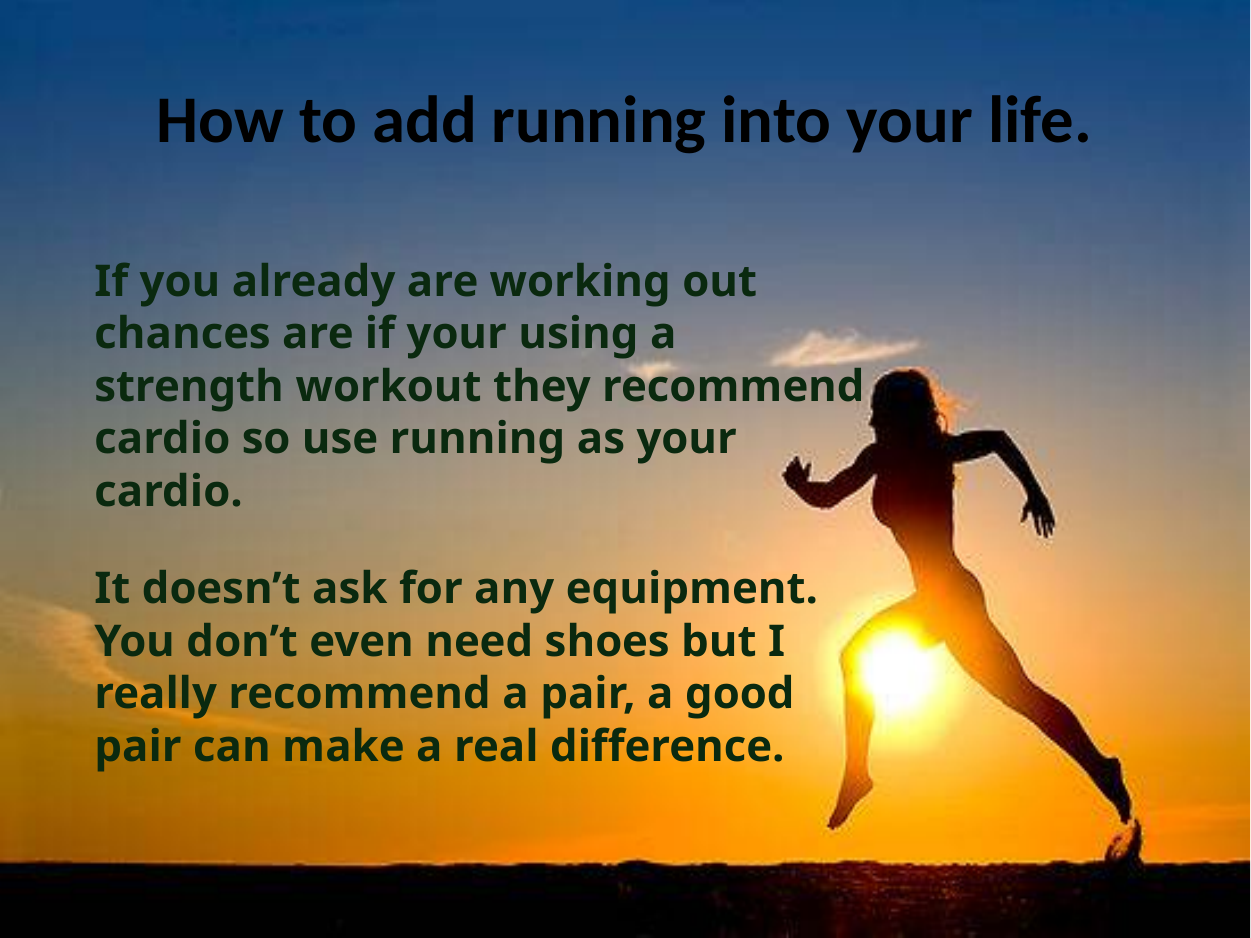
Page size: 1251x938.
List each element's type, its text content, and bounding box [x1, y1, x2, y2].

text_box If you already are working out chances are if your using a strength workout they recommend cardio so use running as your cardio. It doesn’t ask for any equipment. You don’t even need shoes but I really recommend a pair, a good pair can make a real difference. [79, 245, 883, 823]
text_box How to add running into your life. [62, 68, 1188, 163]
picture [0, 0, 1251, 938]
